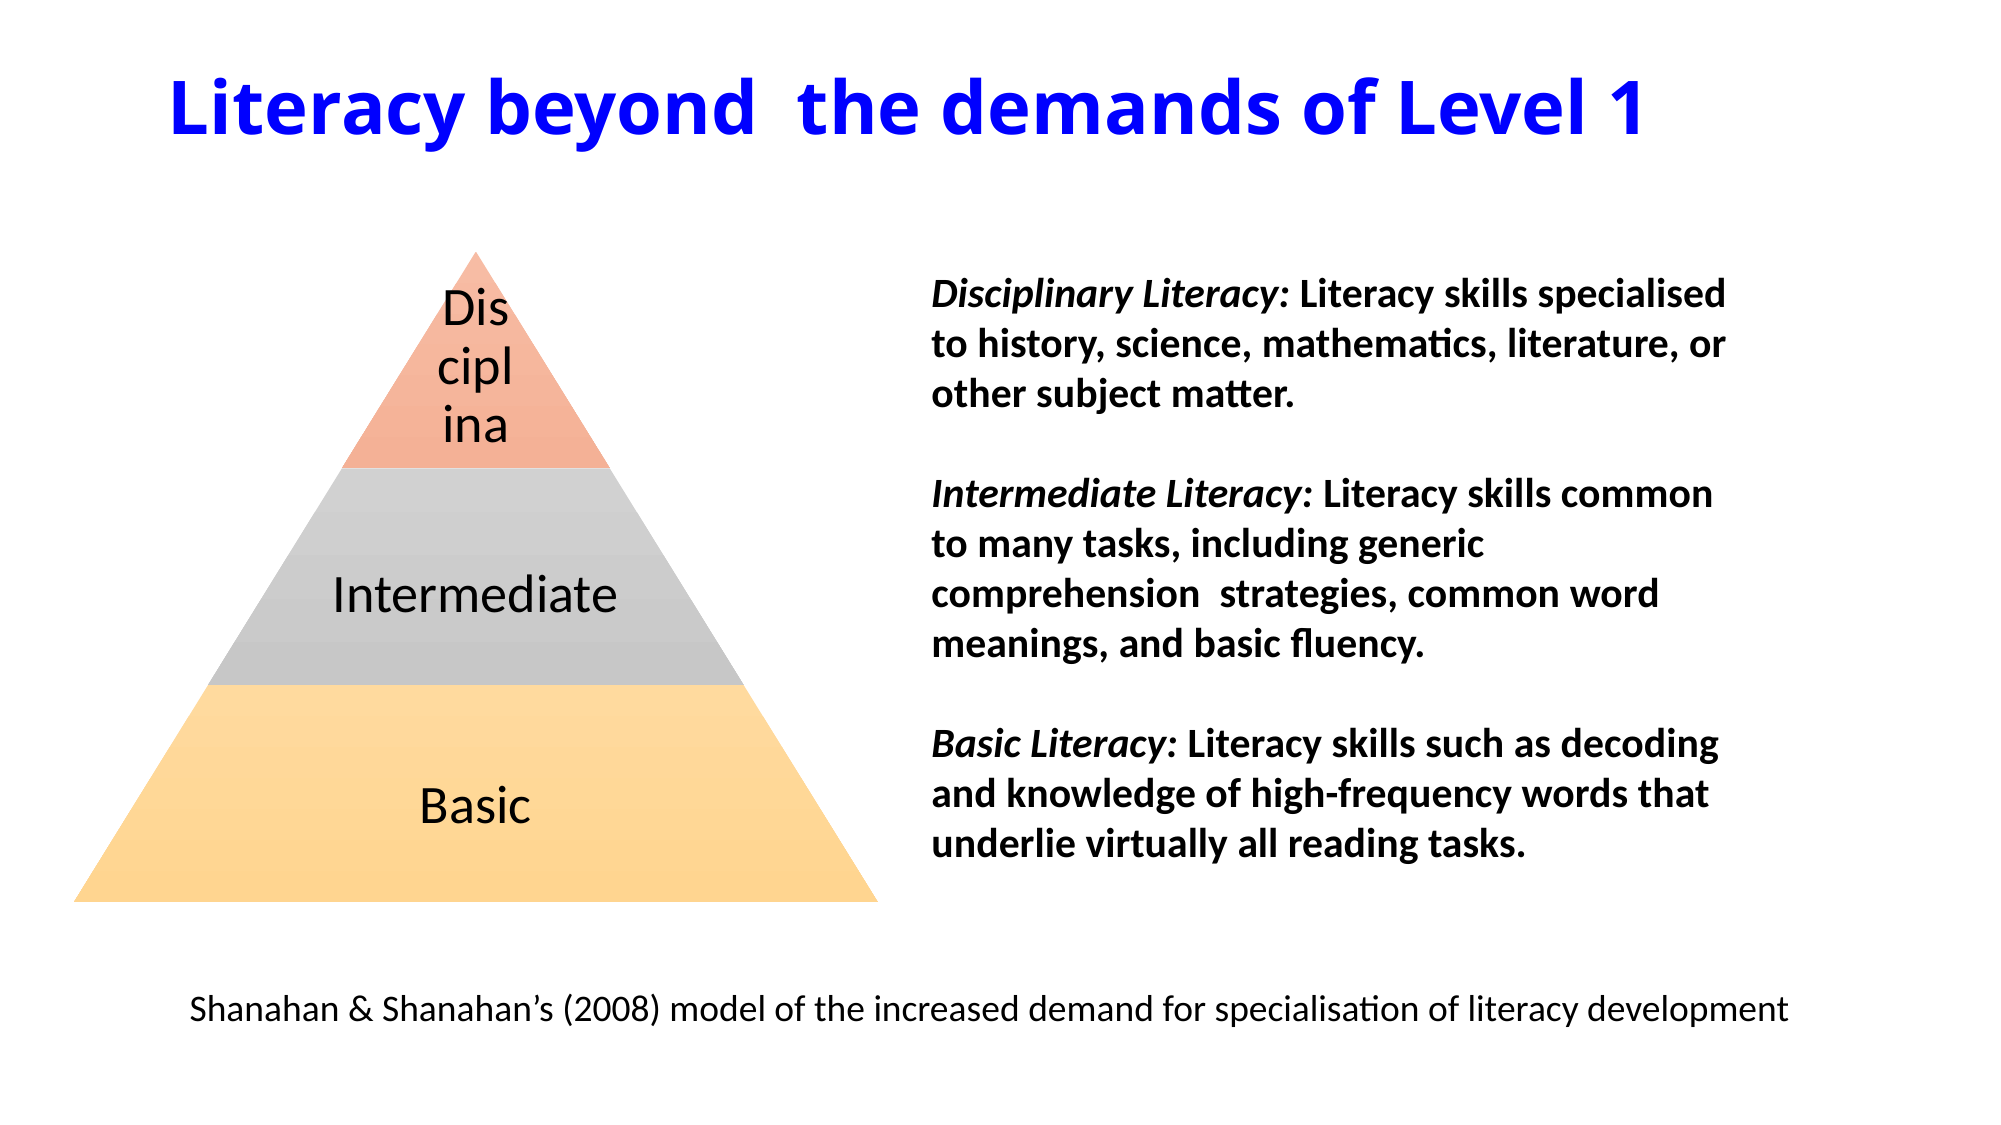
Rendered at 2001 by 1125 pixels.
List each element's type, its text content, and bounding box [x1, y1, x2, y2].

title Literacy beyond the demands of Level 1 [152, 37, 1878, 185]
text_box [74, 251, 878, 903]
text_box Disciplinary Literacy: Literacy skills specialised to history, science, mathematics, literature, or other subject matter. Intermediate Literacy: Literacy skills common to many tasks, including generic comprehension strategies, common word meanings, and basic fluency. Basic Literacy: Literacy skills such as decoding and knowledge of high-frequency words that underlie virtually all reading tasks. [916, 258, 1745, 874]
text_box Shanahan & Shanahan’s (2008) model of the increased demand for specialisation of literacy development [174, 976, 1867, 1036]
